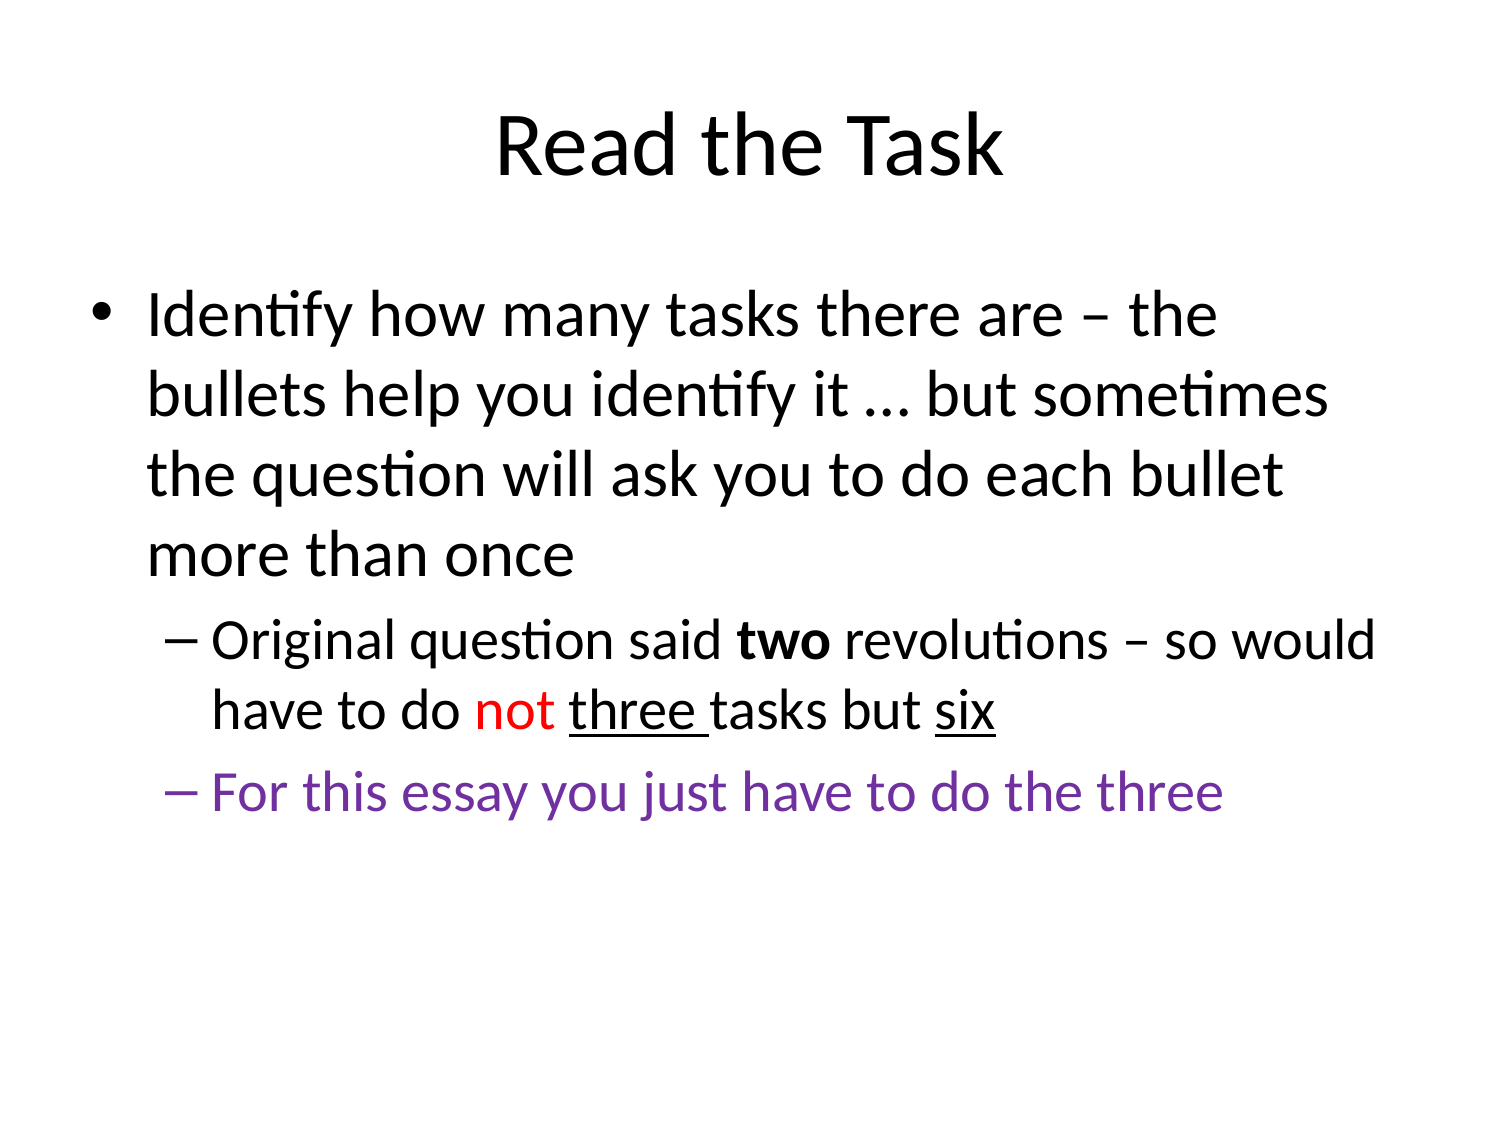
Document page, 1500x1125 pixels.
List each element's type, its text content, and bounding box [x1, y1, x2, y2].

list Identify how many tasks there are – the bullets help you identify it … but sometimes the question will ask you to do each bullet more than once Original question said two revolutions – so would have to do not three tasks but six For this essay you just have to do the three [75, 262, 1425, 1005]
title Read the Task [75, 45, 1425, 233]
